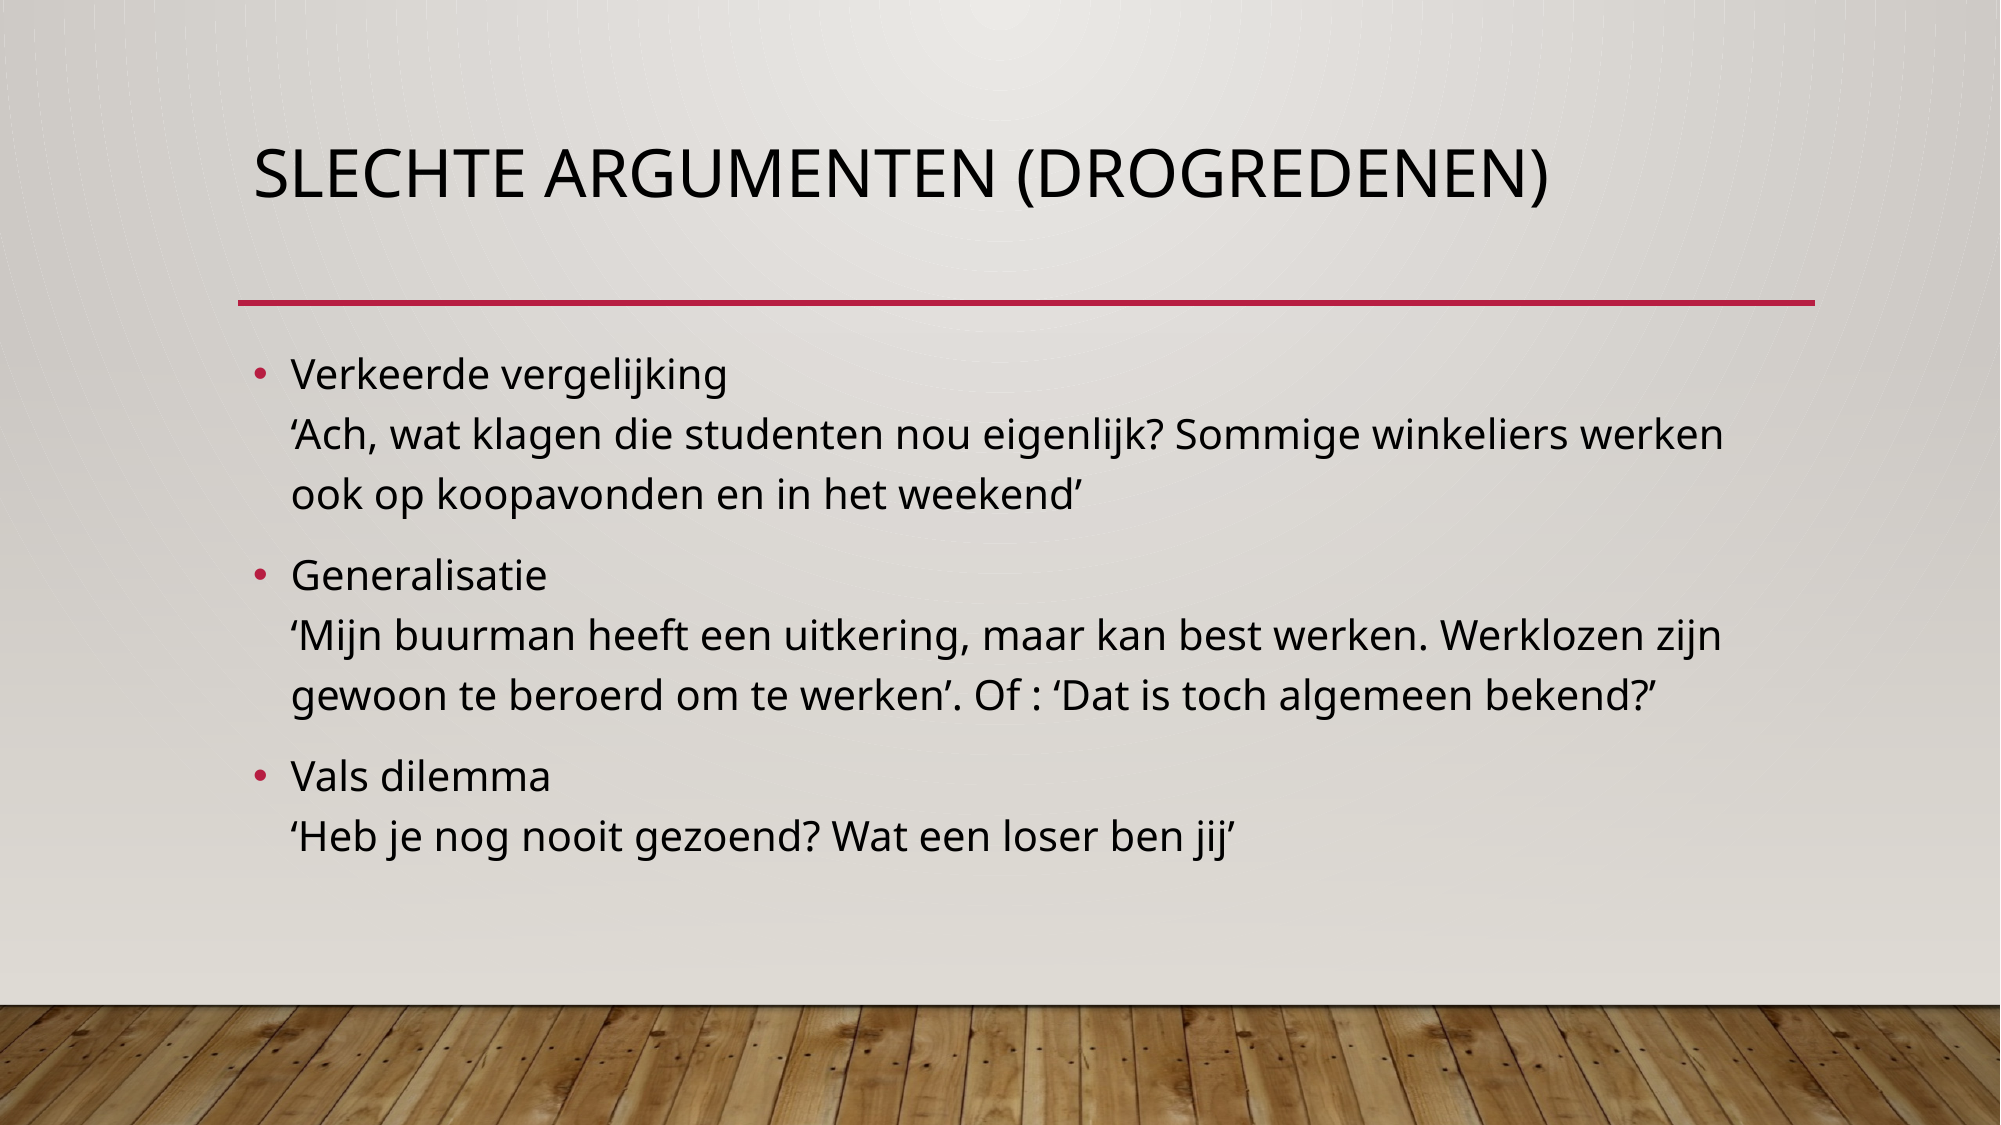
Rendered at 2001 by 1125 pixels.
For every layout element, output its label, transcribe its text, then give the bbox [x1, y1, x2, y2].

title Slechte argumenten (drogredenen) [238, 131, 1814, 305]
list Verkeerde vergelijking ‘Ach, wat klagen die studenten nou eigenlijk? Sommige winkeliers werken ook op koopavonden en in het weekend’ Generalisatie ‘Mijn buurman heeft een uitkering, maar kan best werken. Werklozen zijn gewoon te beroerd om te werken’. Of : ‘Dat is toch algemeen bekend?’ Vals dilemma ‘Heb je nog nooit gezoend? Wat een loser ben jij’ [238, 330, 1814, 897]
picture [0, 1005, 2000, 1125]
